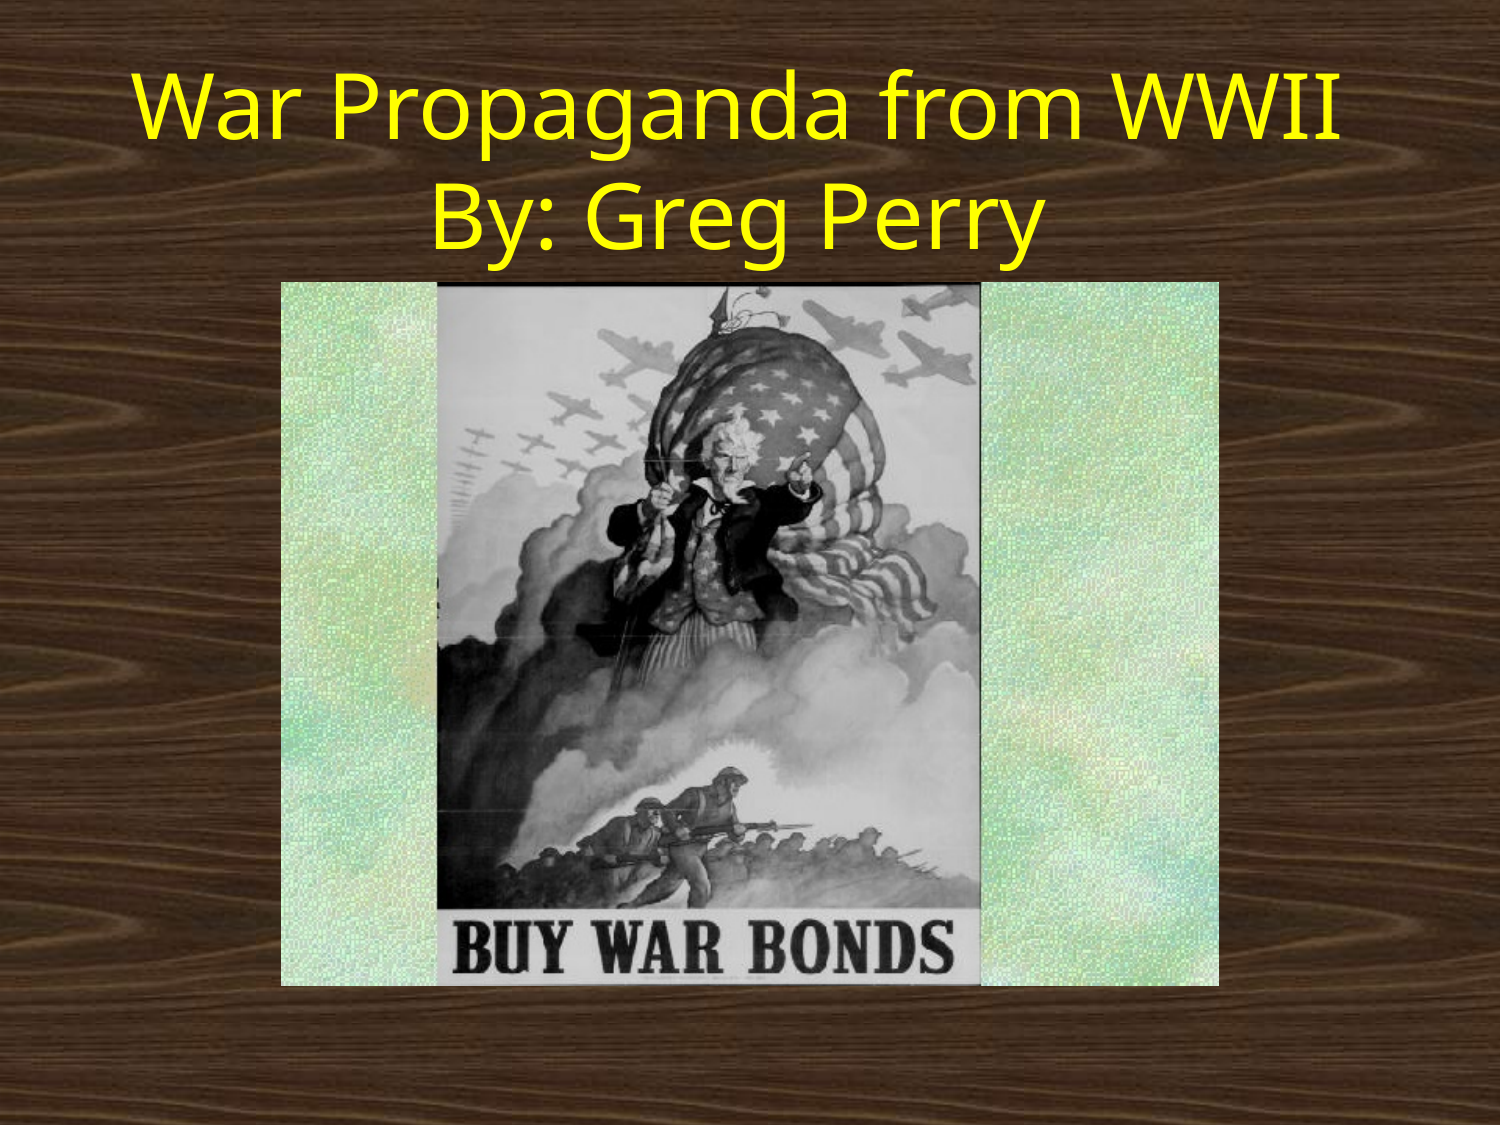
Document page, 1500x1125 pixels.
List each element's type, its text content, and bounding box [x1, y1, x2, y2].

title War Propaganda from WWII By: Greg Perry [99, 37, 1375, 279]
picture [0, 0, 1500, 1125]
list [281, 281, 1219, 986]
